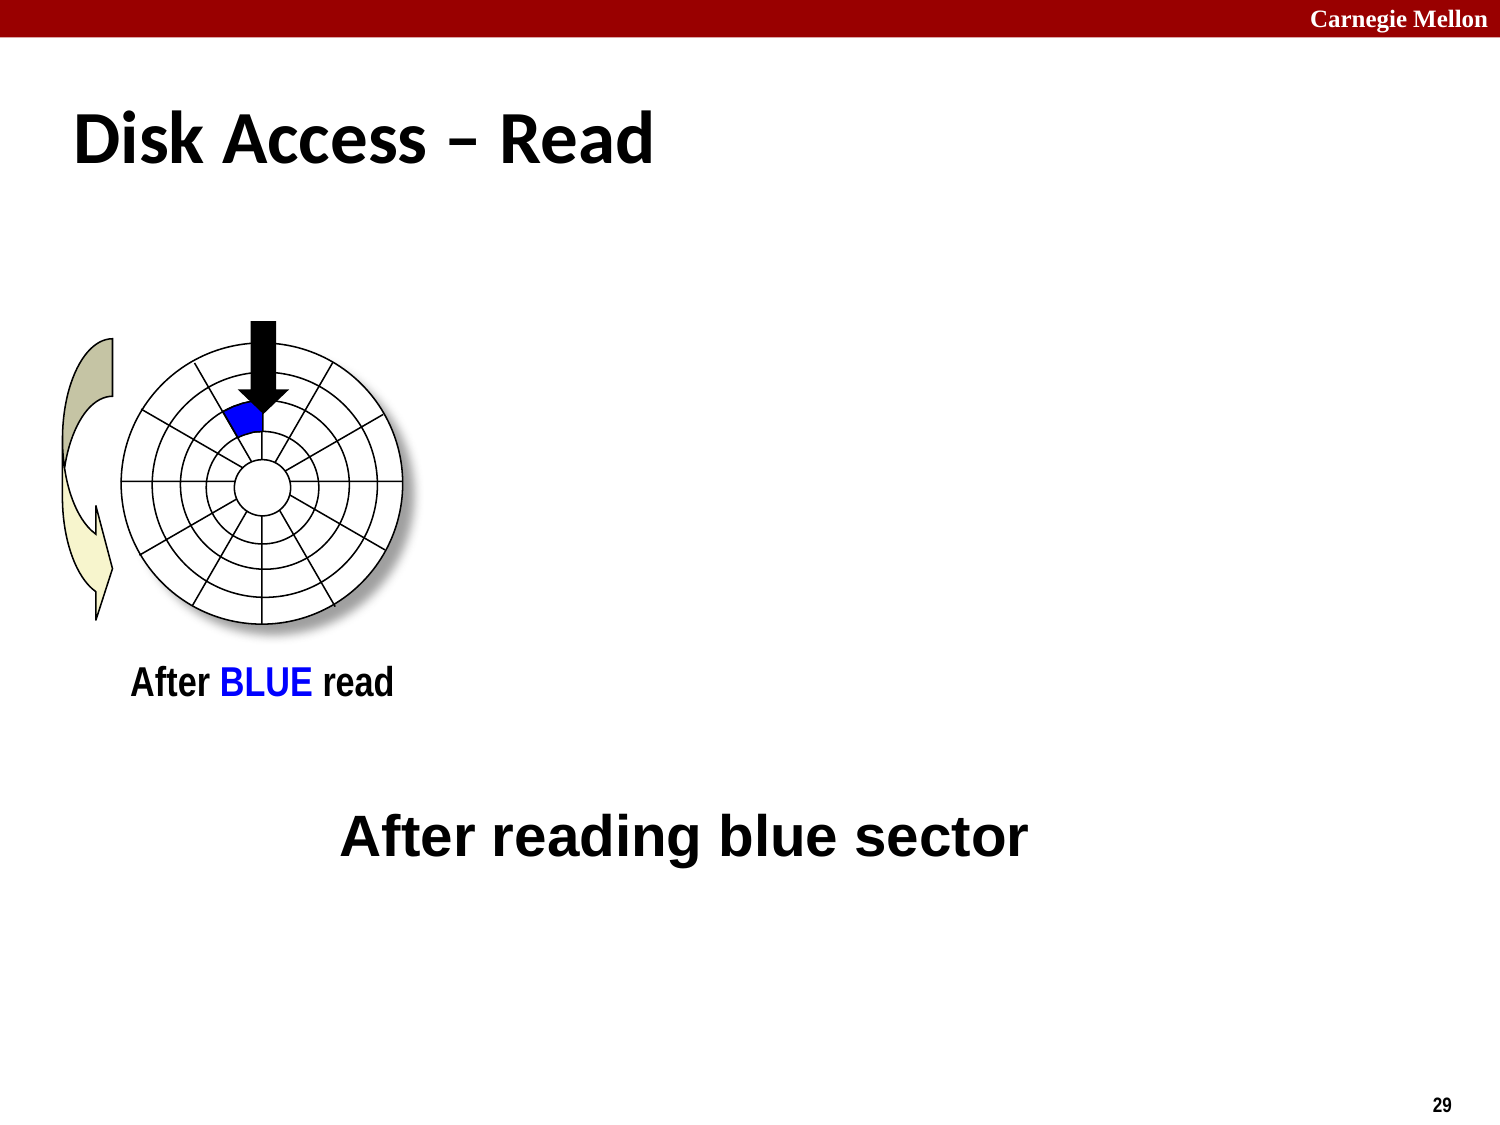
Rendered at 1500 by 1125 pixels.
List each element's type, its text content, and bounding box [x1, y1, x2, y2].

text_box After reading blue sector [324, 737, 1213, 875]
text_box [120, 342, 405, 626]
title Disk Access – Read [58, 71, 1305, 197]
text_box [251, 321, 276, 341]
text_box After BLUE read [87, 647, 438, 713]
text_box [62, 338, 113, 621]
